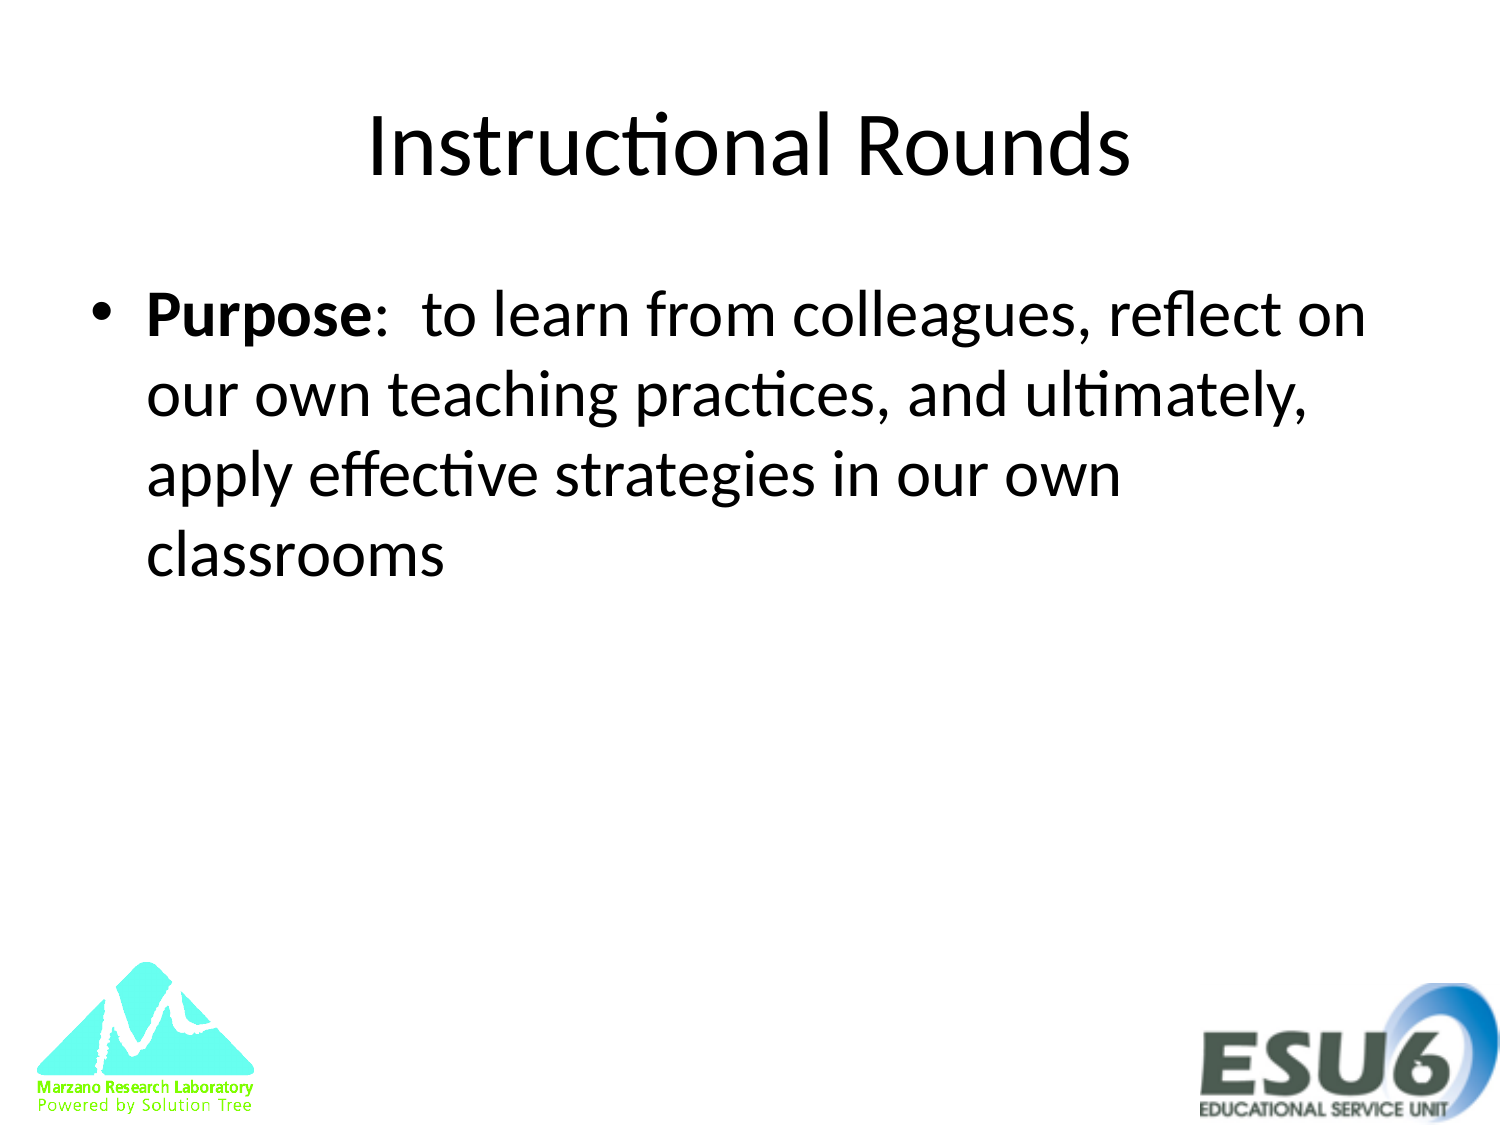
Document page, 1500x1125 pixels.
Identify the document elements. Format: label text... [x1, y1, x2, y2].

list Purpose: to learn from colleagues, reflect on our own teaching practices, and ultimately, apply effective strategies in our own classrooms [75, 262, 1425, 1005]
title Instructional Rounds [75, 45, 1425, 233]
picture [37, 962, 254, 1114]
picture [1200, 983, 1500, 1125]
